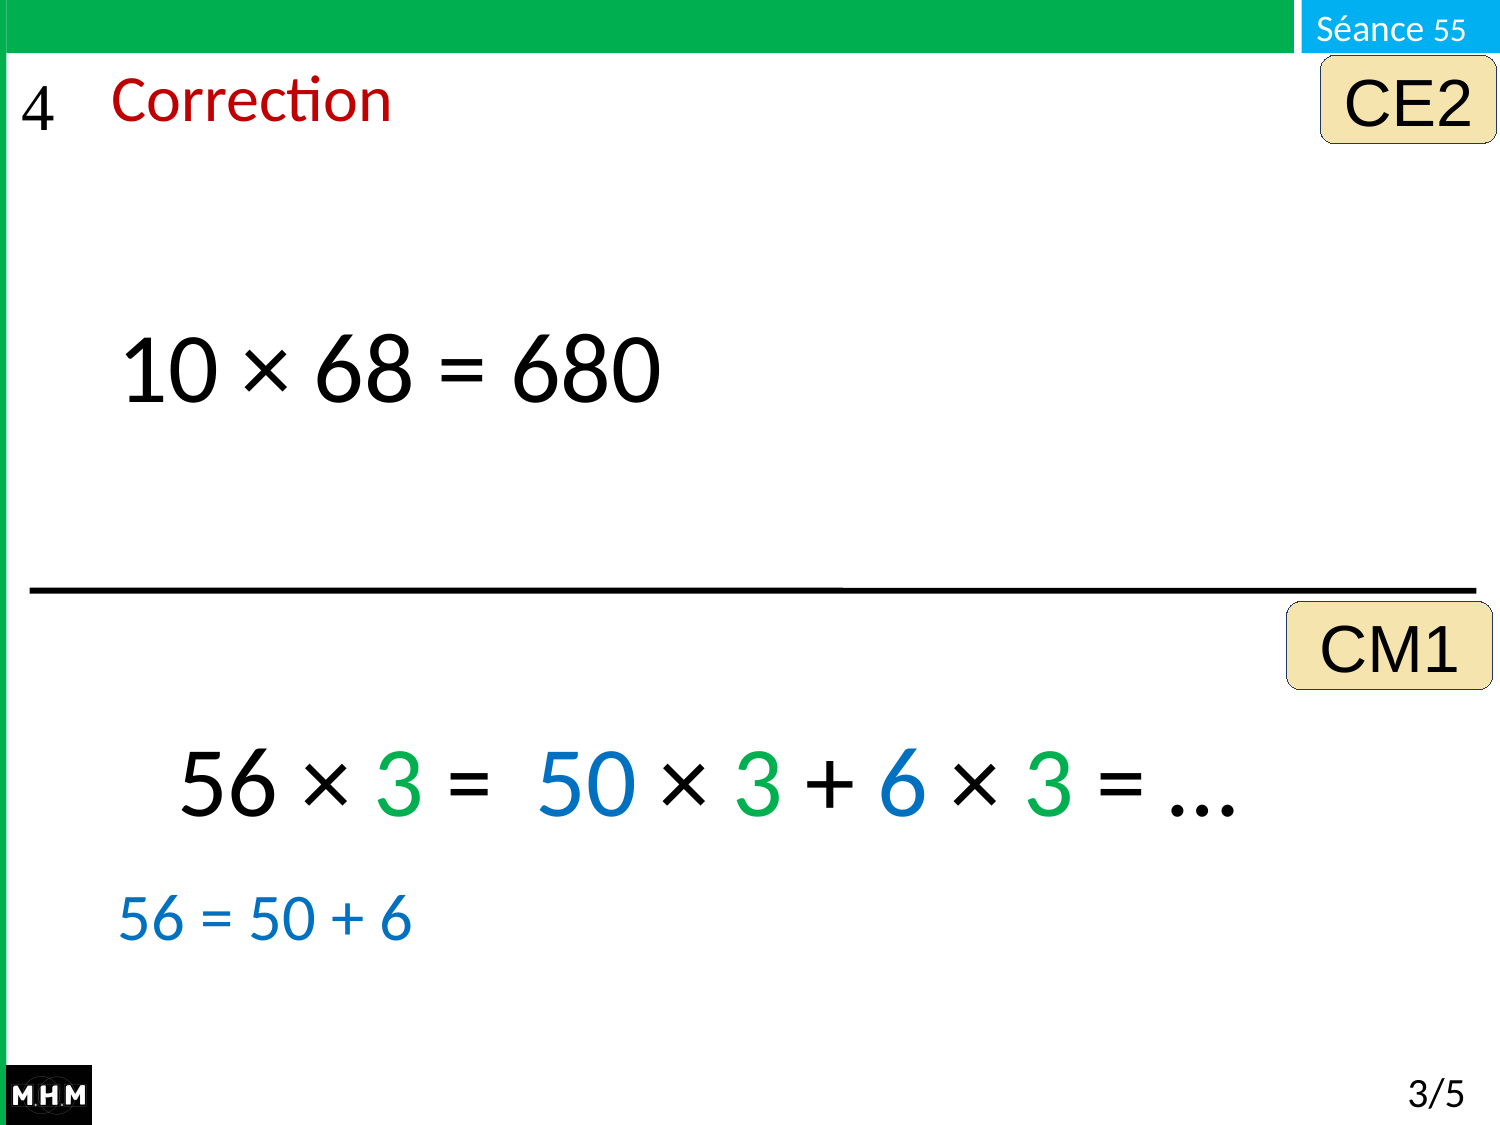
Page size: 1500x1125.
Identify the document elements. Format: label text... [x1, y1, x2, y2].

text_box CM1 [1286, 601, 1493, 690]
title Correction [96, 57, 1330, 144]
text_box 10 × 68 = 680 [96, 295, 684, 430]
text_box 56 × 3 = … [96, 708, 487, 844]
picture [6, 1065, 92, 1125]
text_box 50 × 3 + 6 × 3 = … [487, 708, 1286, 844]
text_box 56 = 50 + 6 [96, 866, 435, 962]
list 3/5 [1373, 1064, 1500, 1125]
text_box CE2 [1320, 55, 1497, 144]
